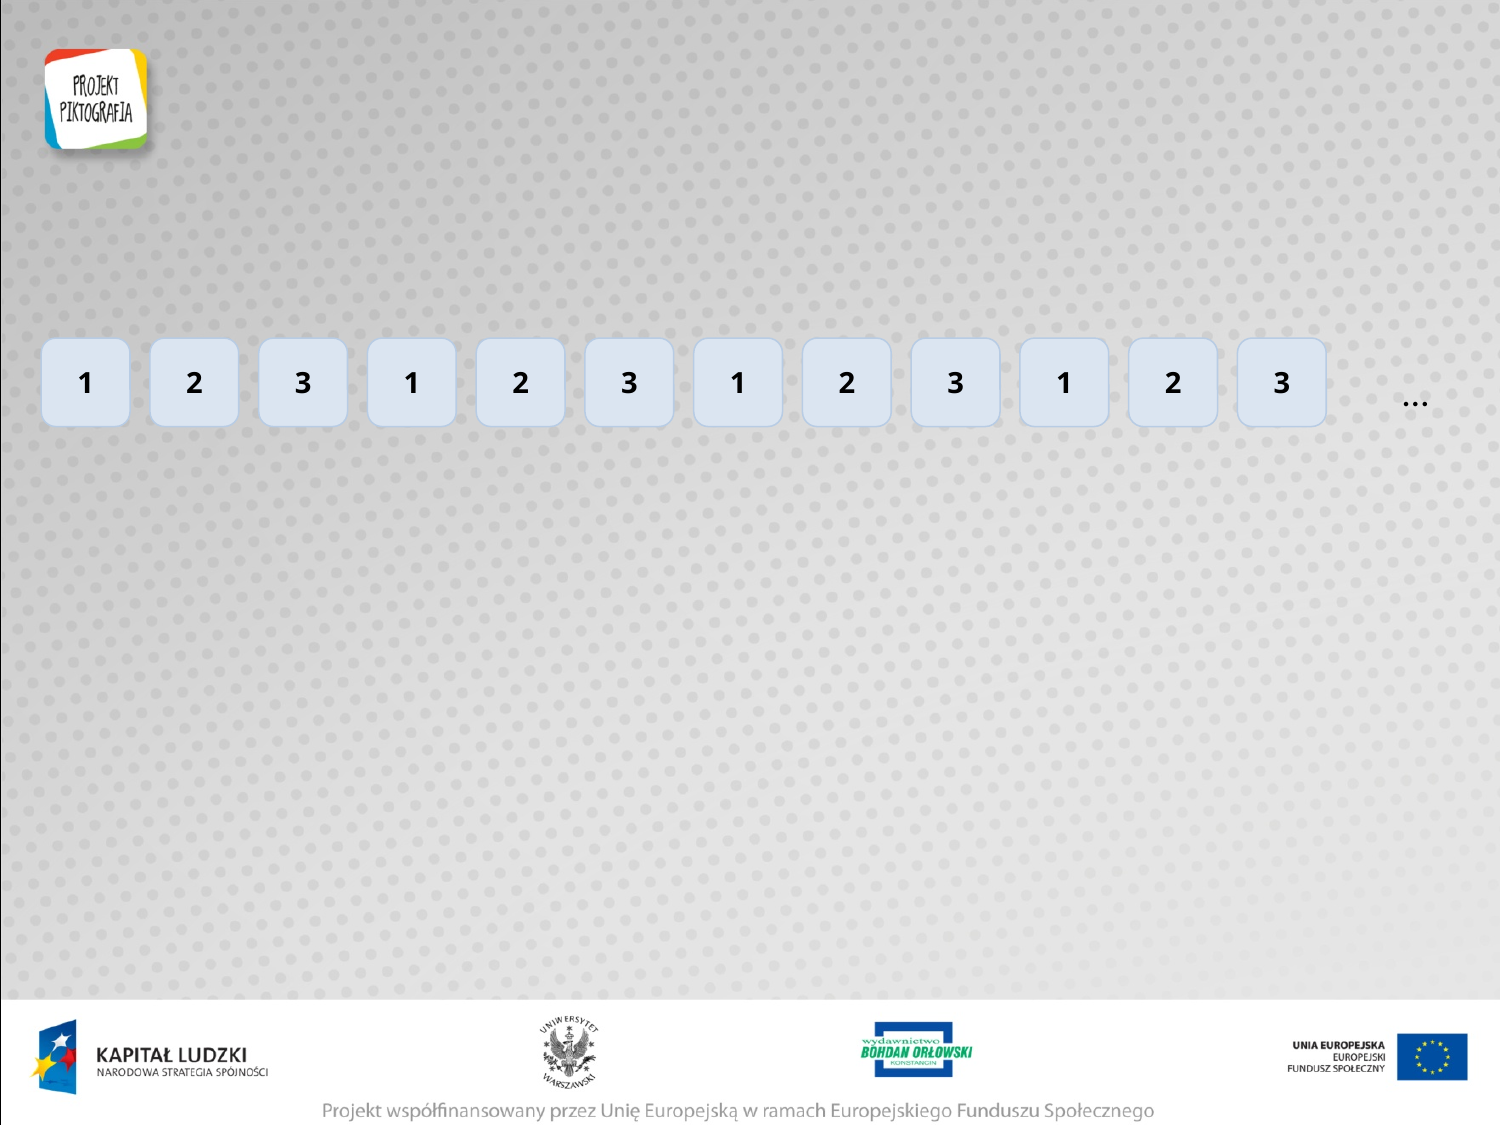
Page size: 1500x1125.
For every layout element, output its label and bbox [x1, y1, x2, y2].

text_box [40, 337, 1327, 427]
picture [0, 0, 1500, 1125]
